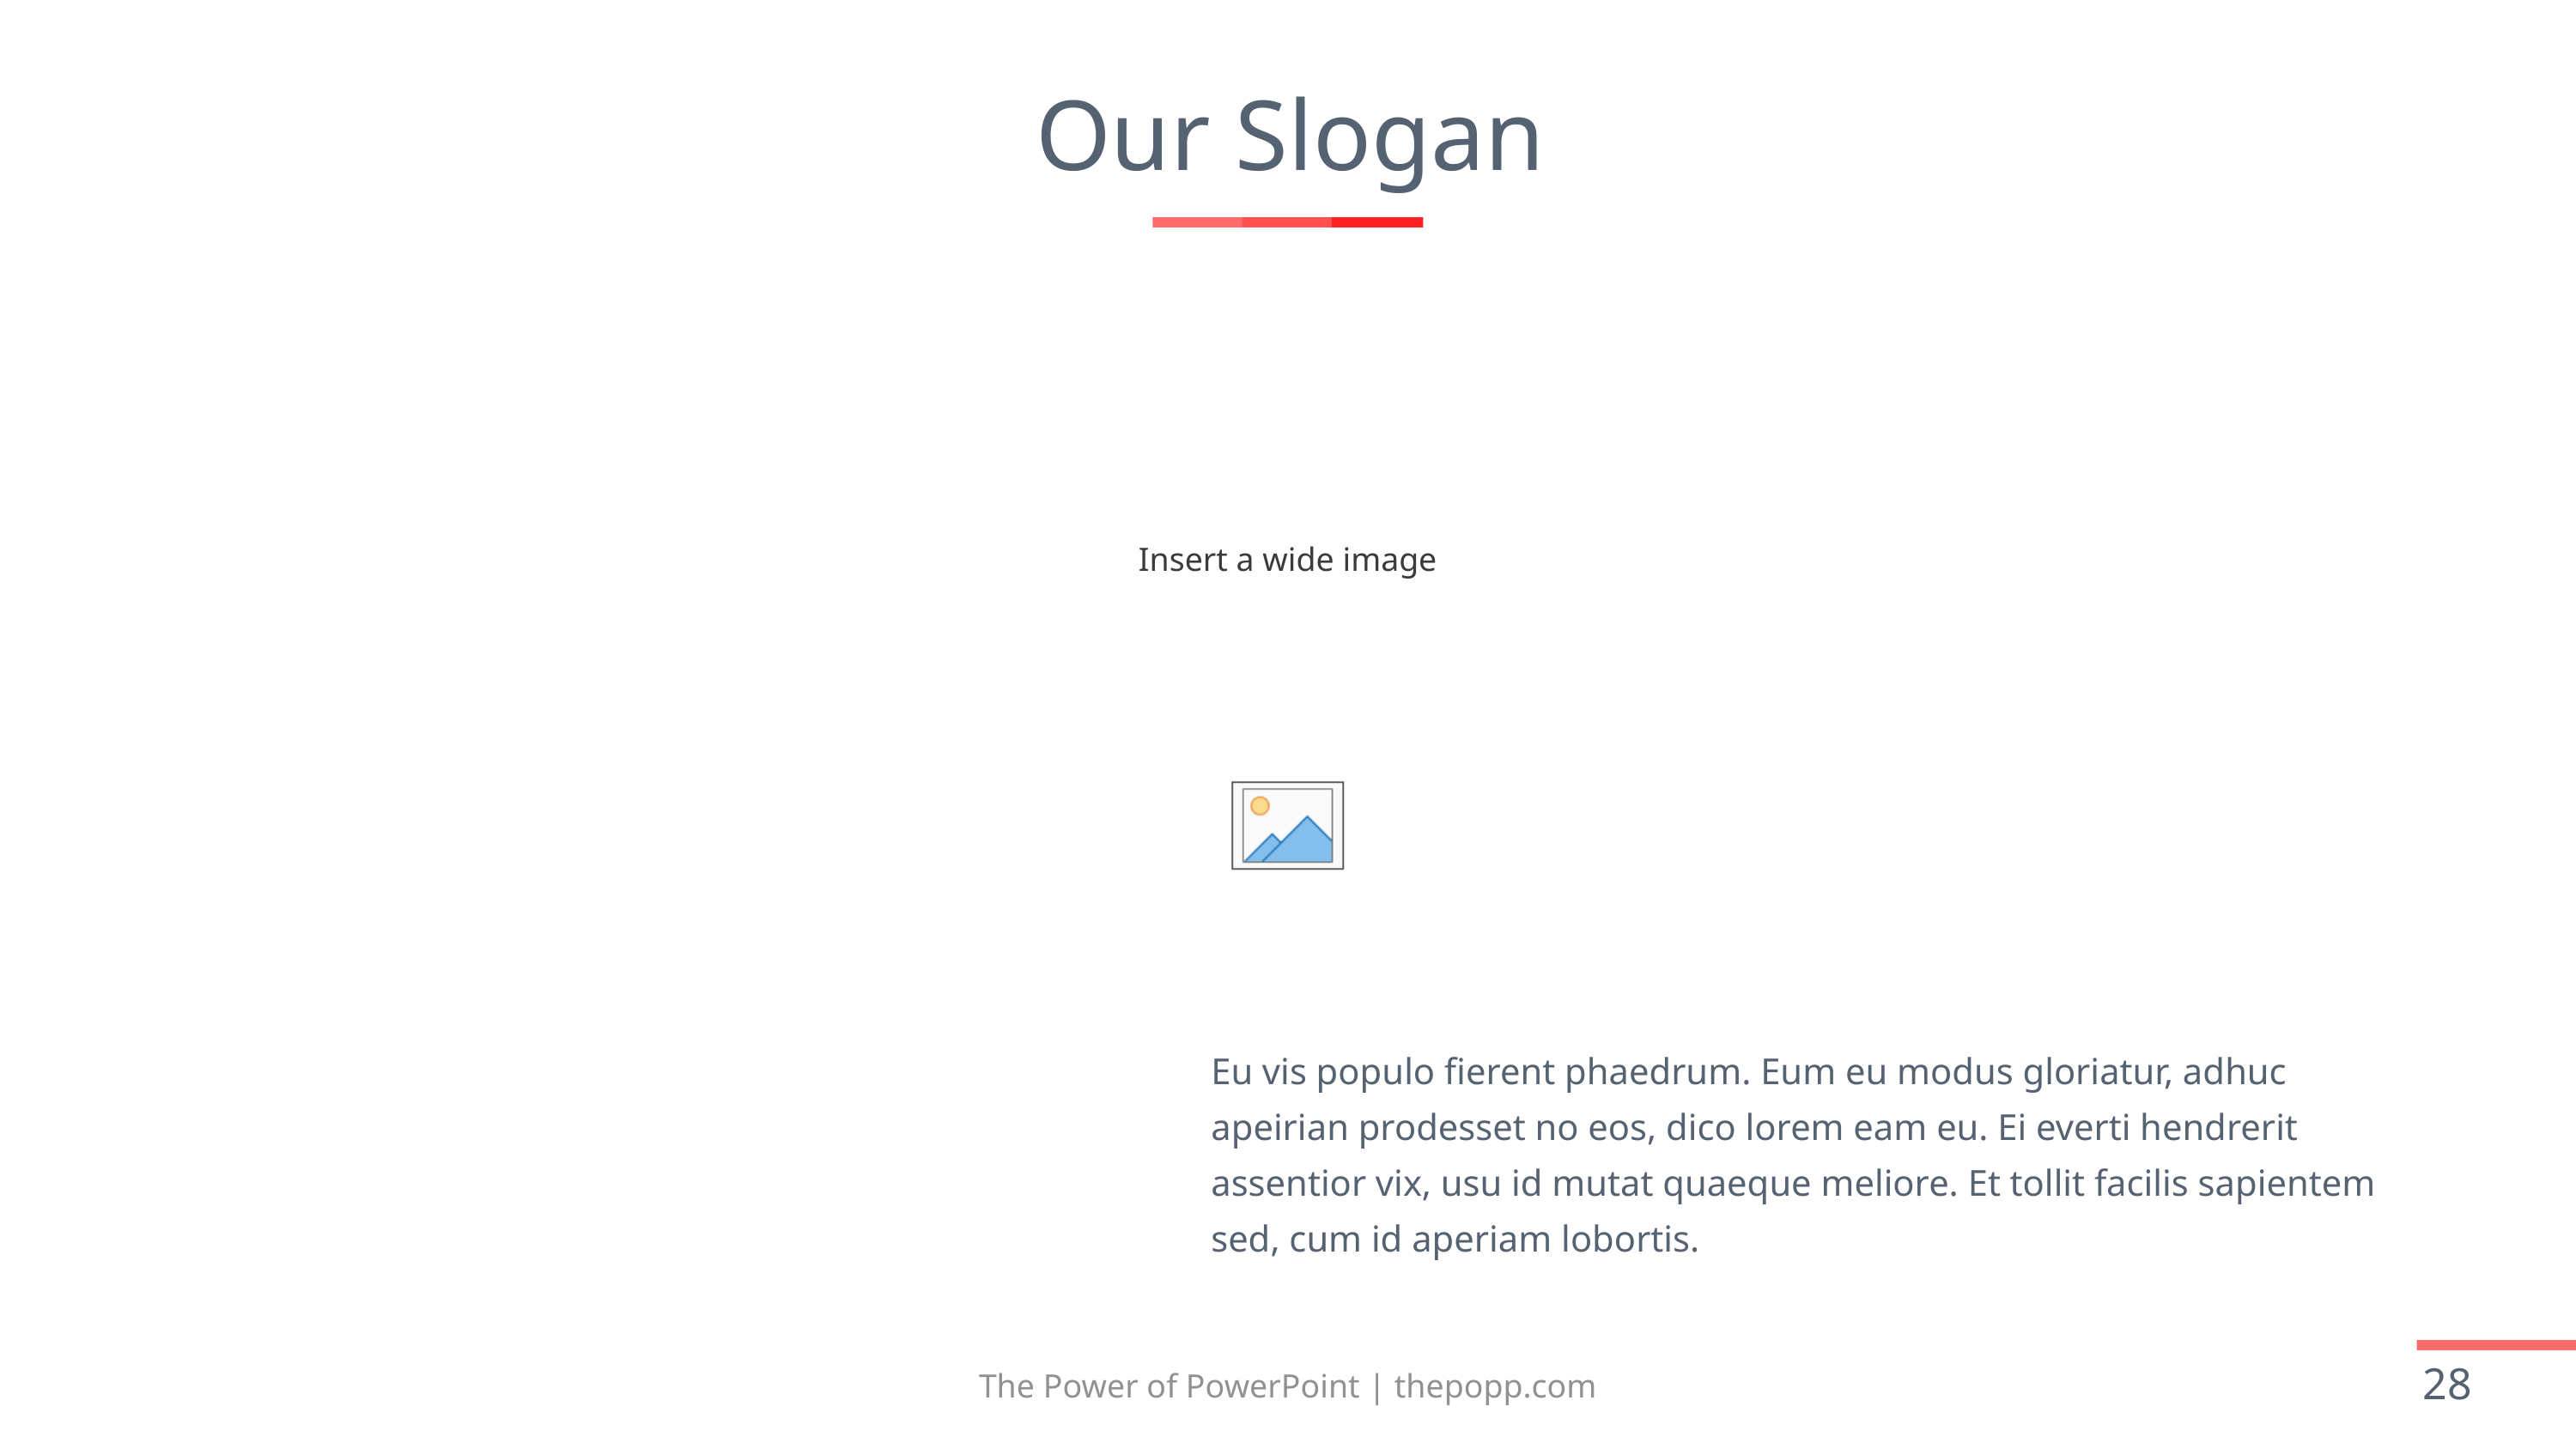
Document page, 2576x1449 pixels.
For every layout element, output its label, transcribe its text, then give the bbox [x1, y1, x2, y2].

picture [0, 378, 2576, 1274]
slide_number 28 [2409, 1351, 2576, 1421]
footer The Power of PowerPoint | thepopp.com [853, 1349, 1723, 1427]
title Our Slogan [69, 49, 2512, 230]
